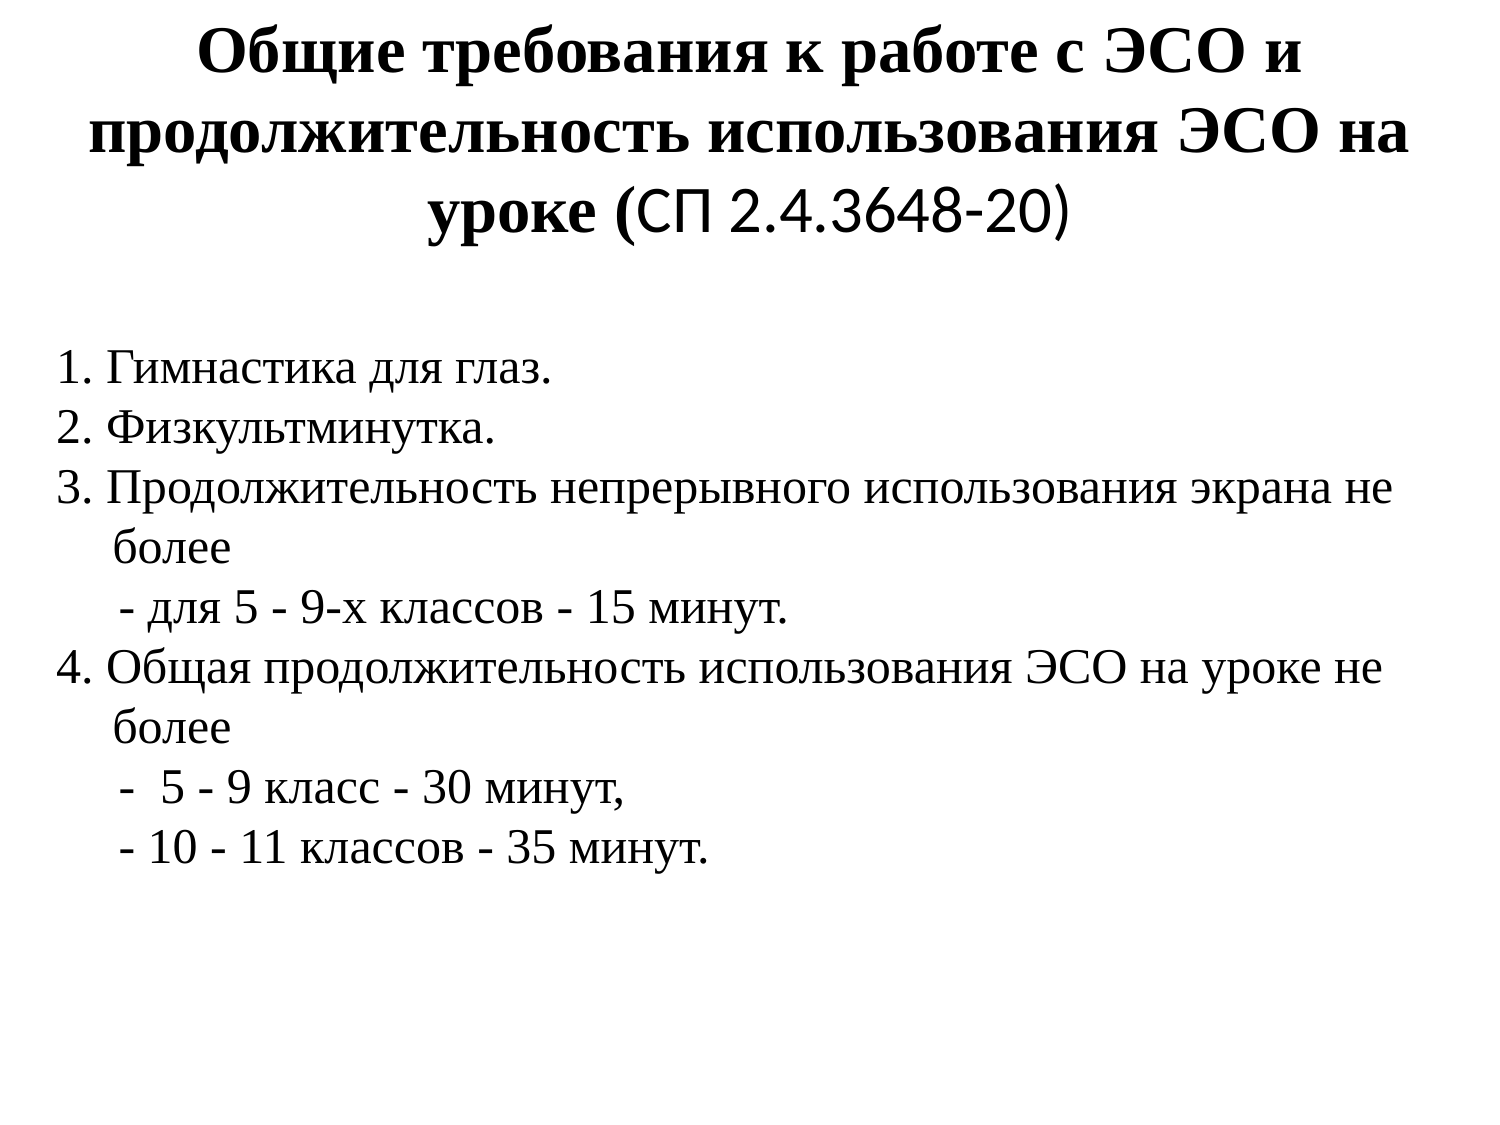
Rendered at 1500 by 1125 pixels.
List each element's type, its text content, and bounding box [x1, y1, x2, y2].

title Общие требования к работе с ЭСО и продолжительность использования ЭСО на уроке (СП 2.4.3648-20) [0, 19, 1500, 232]
text_box 1. Гимнастика для глаз. 2. Физкультминутка. 3. Продолжительность непрерывного использования экрана не более - для 5 - 9-х классов - 15 минут. 4. Общая продолжительность использования ЭСО на уроке не более - 5 - 9 класс - 30 минут, - 10 - 11 классов - 35 минут. [41, 326, 1447, 1016]
